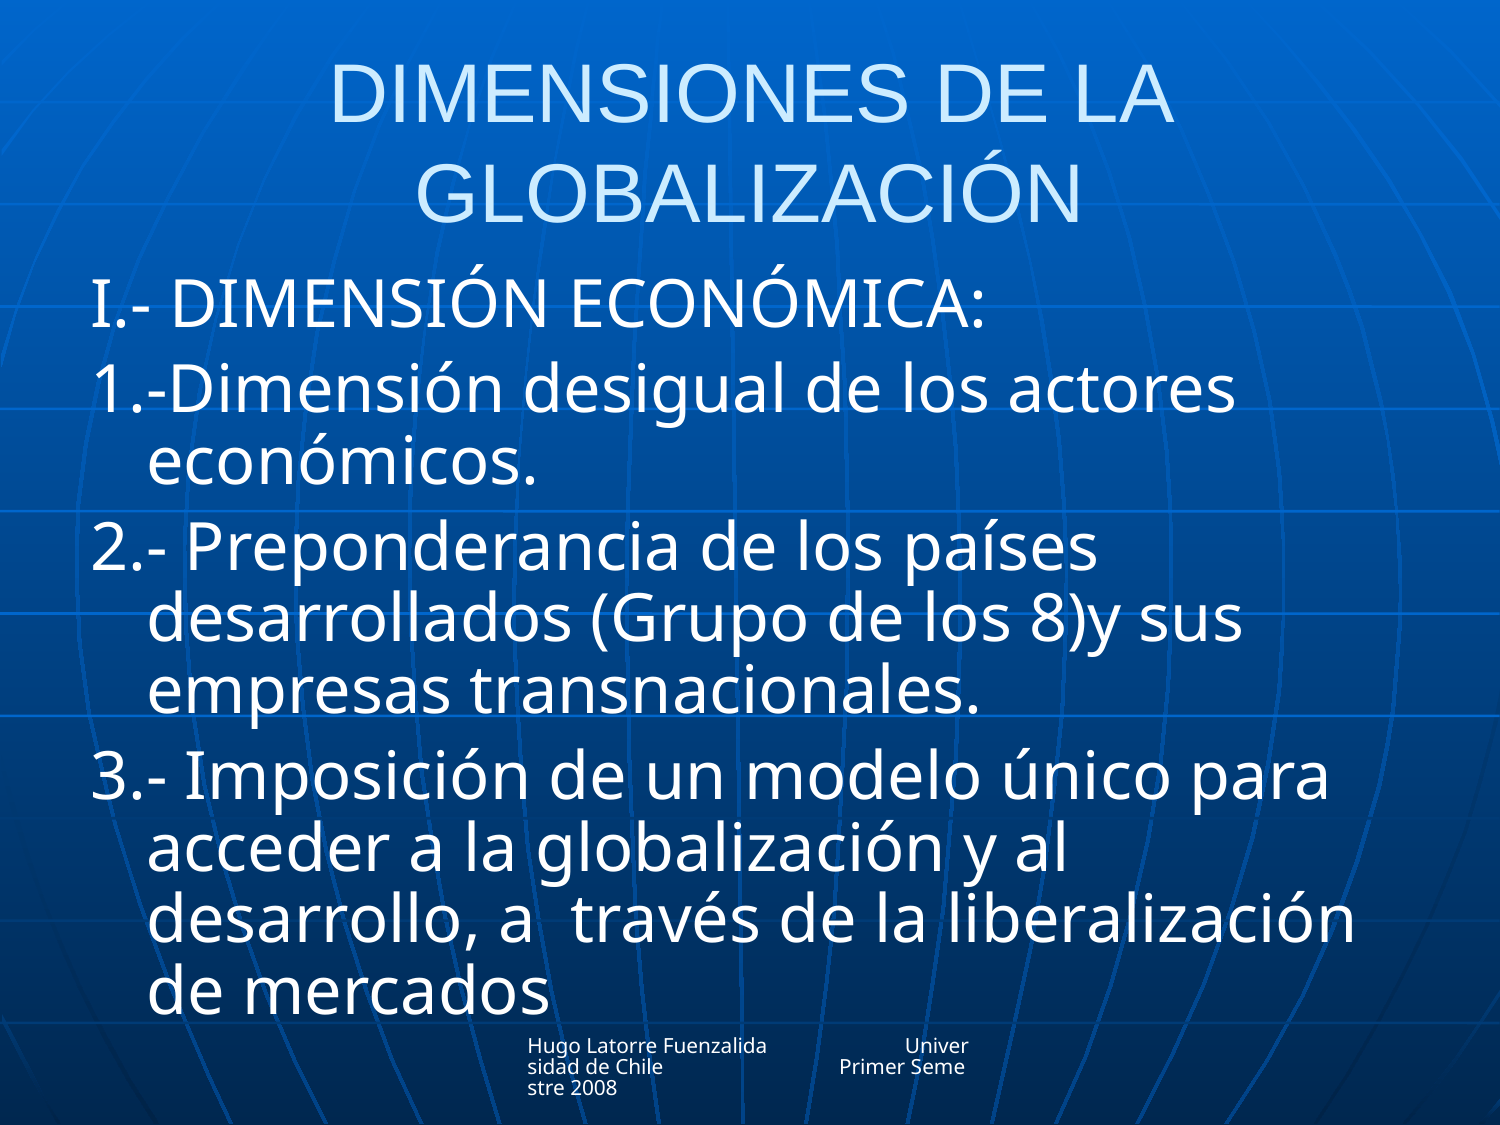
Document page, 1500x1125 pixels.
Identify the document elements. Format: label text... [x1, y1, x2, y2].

list I.- DIMENSIÓN ECONÓMICA: 1.-Dimensión desigual de los actores económicos. 2.- Preponderancia de los países desarrollados (Grupo de los 8)y sus empresas transnacionales. 3.- Imposición de un modelo único para acceder a la globalización y al desarrollo, a través de la liberalización de mercados [74, 262, 1426, 1006]
title DIMENSIONES DE LA GLOBALIZACIÓN [74, 45, 1426, 233]
footer Hugo Latorre Fuenzalida Universidad de Chile Primer Semestre 2008 [512, 1024, 988, 1101]
